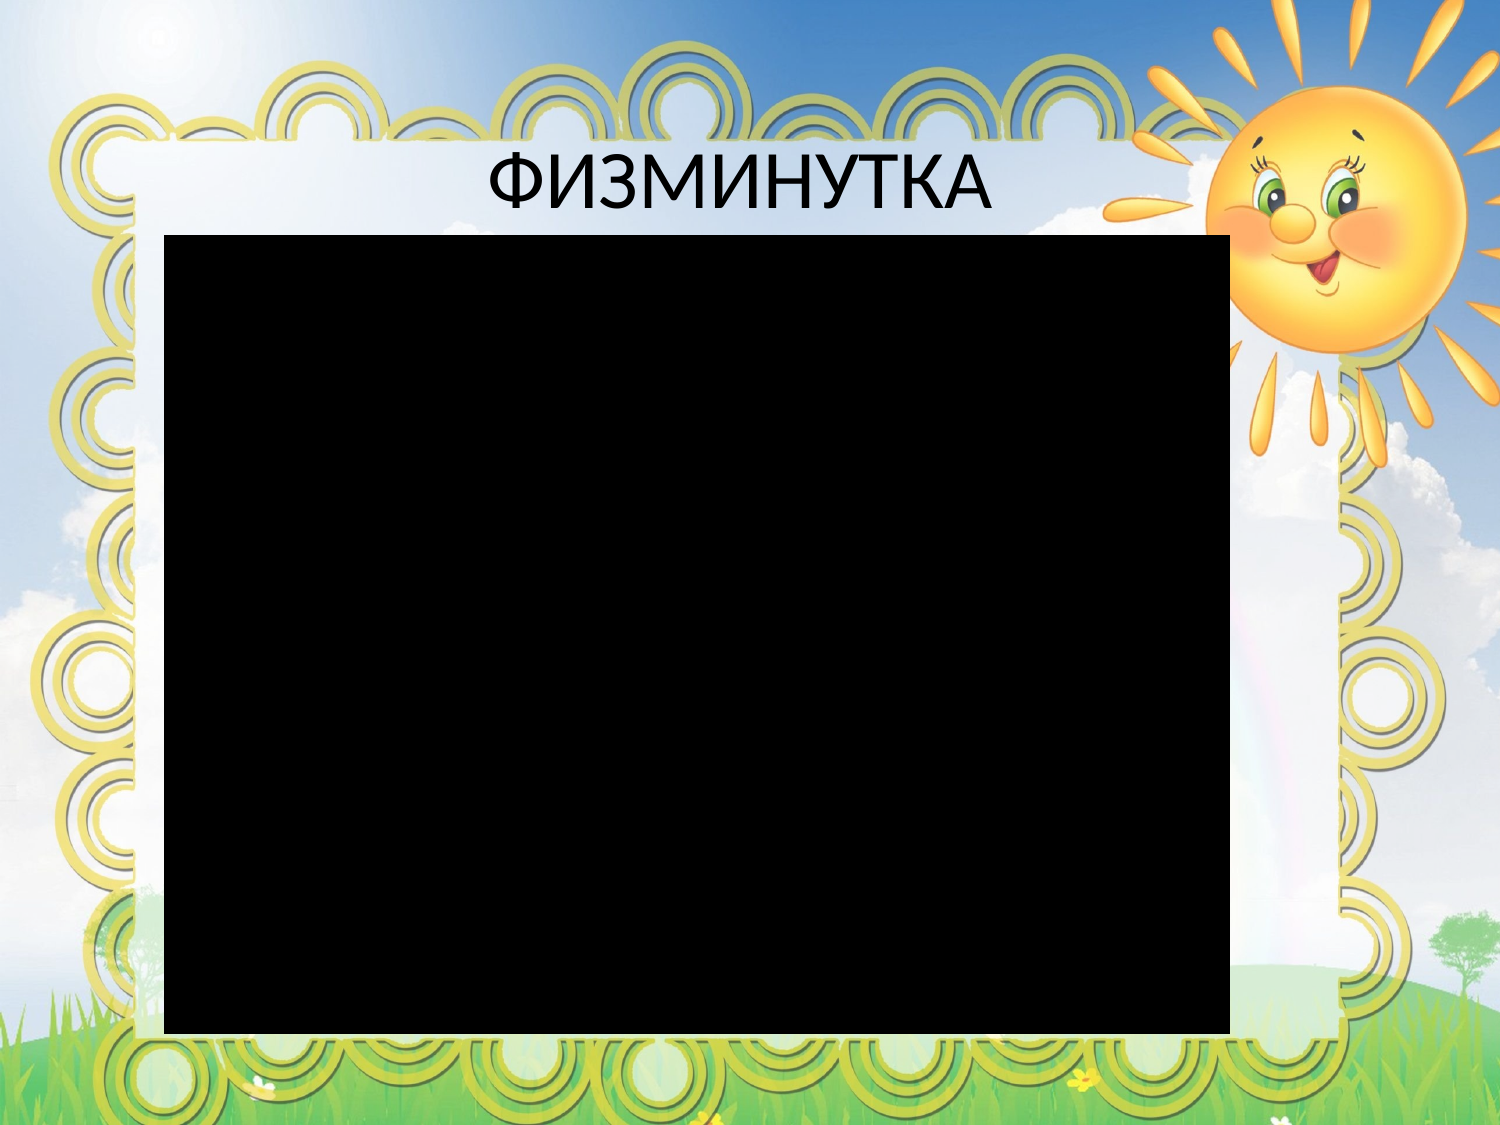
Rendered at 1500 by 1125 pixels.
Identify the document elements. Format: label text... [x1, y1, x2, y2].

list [163, 234, 1231, 1035]
title ФИЗМИНУТКА [75, 117, 1425, 233]
